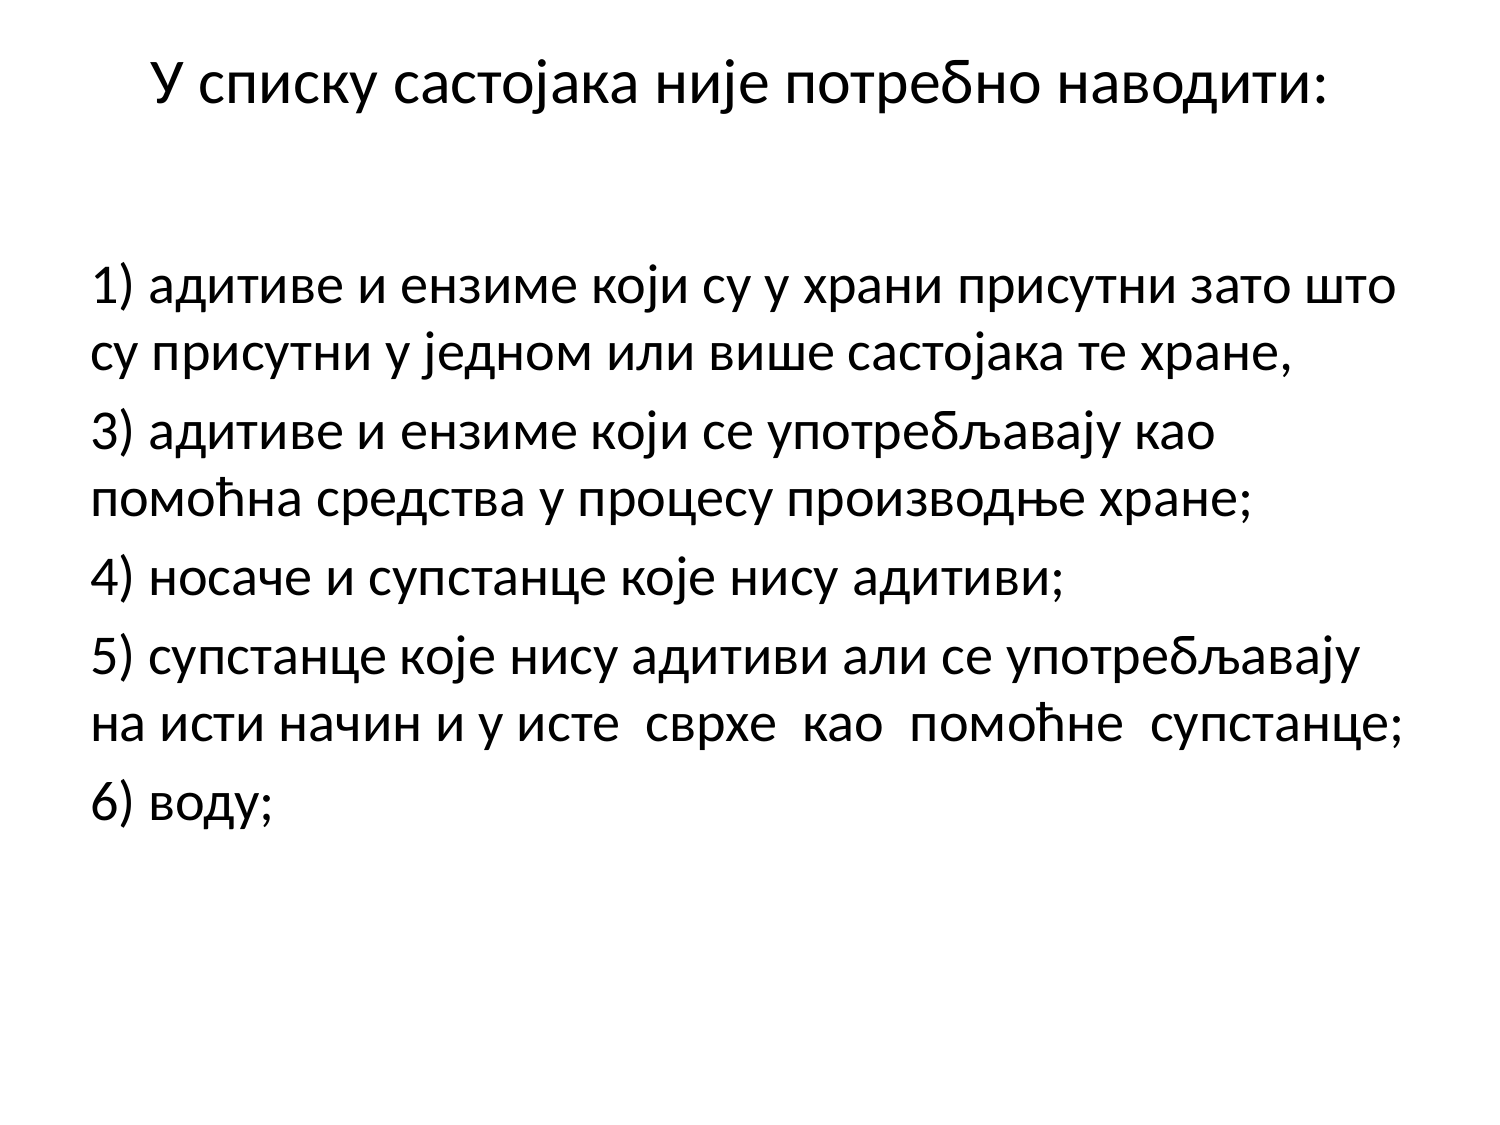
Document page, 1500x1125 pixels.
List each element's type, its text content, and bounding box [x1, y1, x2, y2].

list 1) адитиве и ензиме који су у храни присутни зато што су присутни у једном или више састојака те хране, 3) адитиве и ензиме који се употребљавају као помоћна средства у процесу производње хране; 4) носаче и супстанце које нису адитиви; 5) супстанце које нису адитиви али се употребљавају на исти начин и у исте сврхе као помоћне супстанце; 6) воду; [75, 160, 1425, 1083]
title У списку састојака није потребно наводити: [64, 30, 1415, 219]
